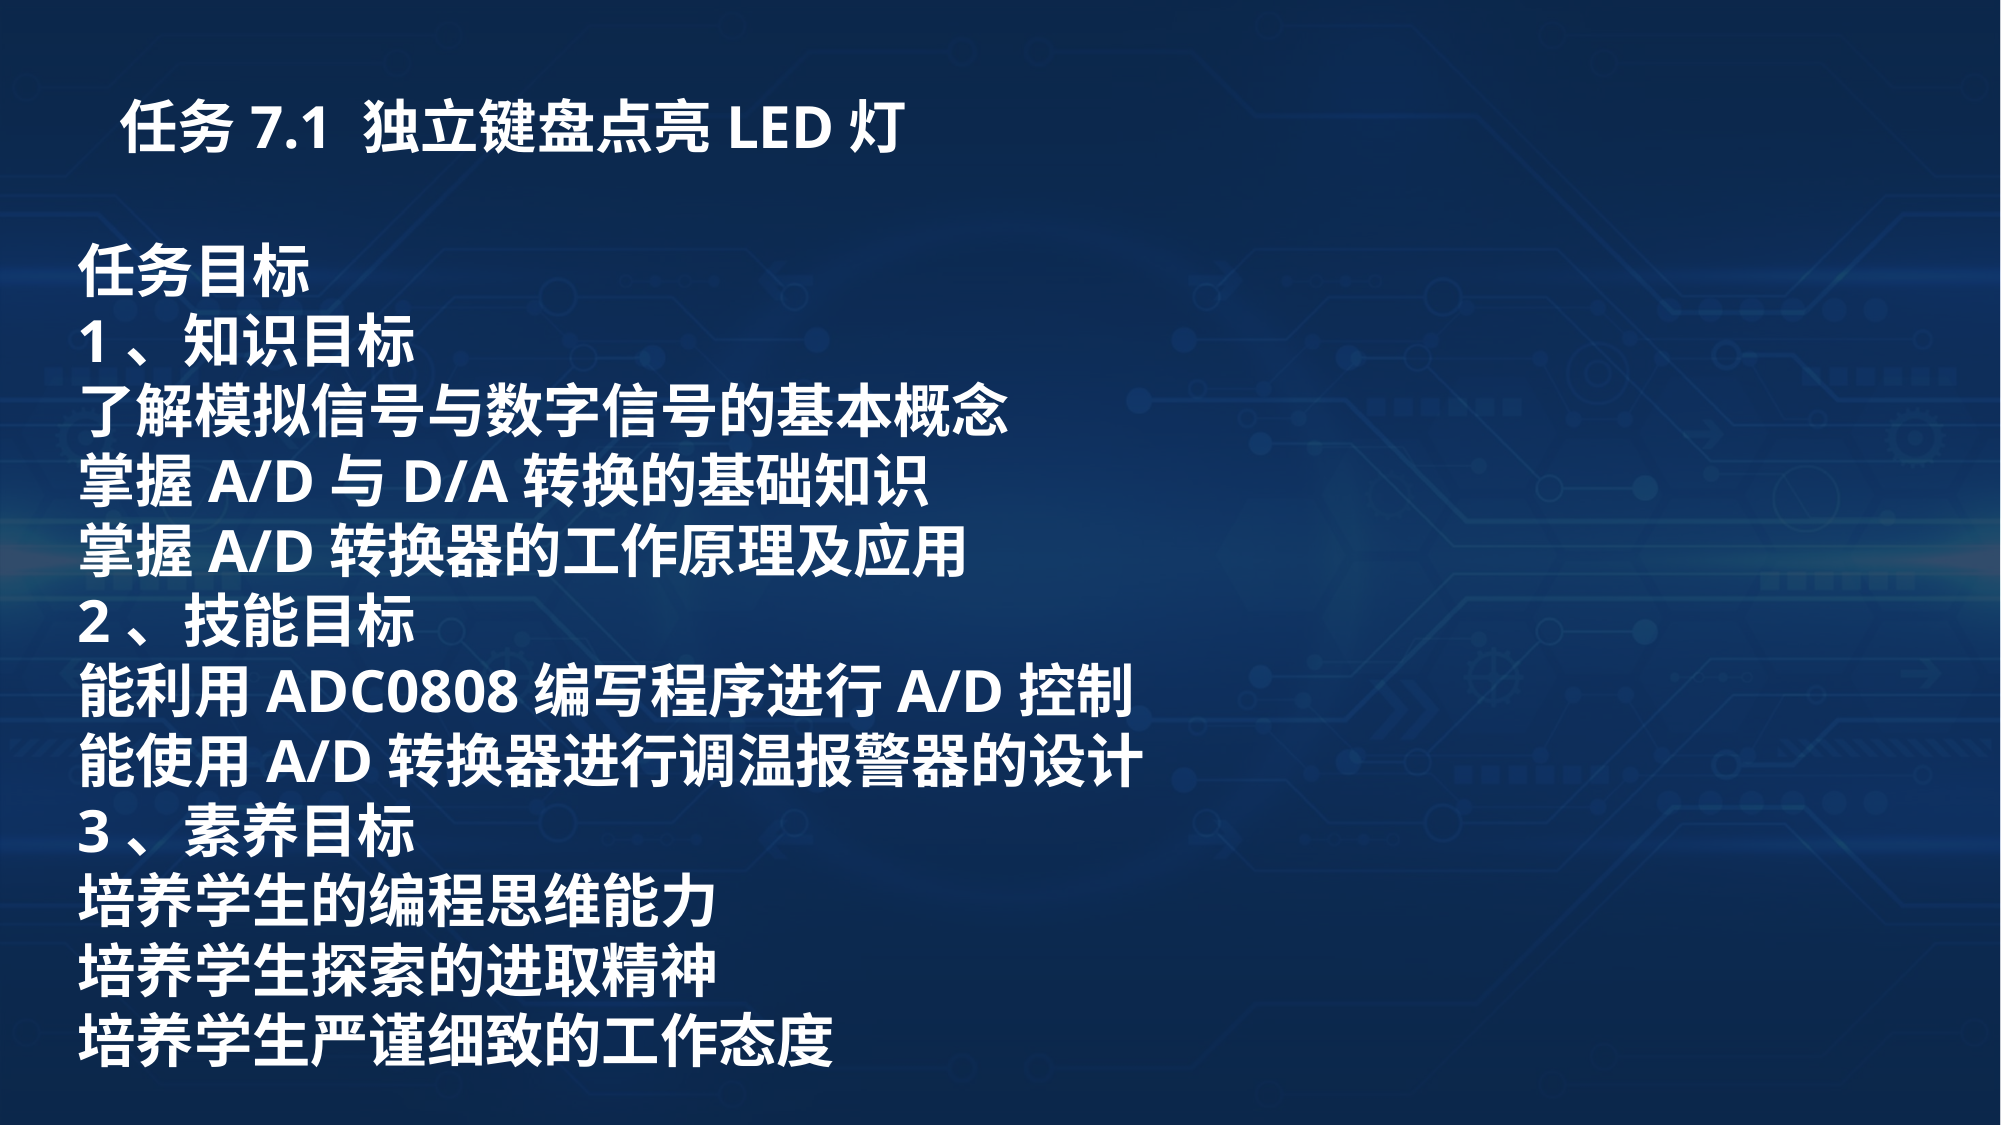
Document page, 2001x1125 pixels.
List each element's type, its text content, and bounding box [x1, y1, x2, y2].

text_box 任务目标 1、知识目标 了解模拟信号与数字信号的基本概念 掌握A/D与D/A转换的基础知识 掌握A/D转换器的工作原理及应用 2、技能目标 能利用ADC0808编写程序进行A/D控制 能使用A/D转换器进行调温报警器的设计 3、素养目标 培养学生的编程思维能力 培养学生探索的进取精神 培养学生严谨细致的工作态度 [62, 226, 1774, 1081]
text_box 任务7.1 独立键盘点亮LED灯 [104, 83, 939, 168]
